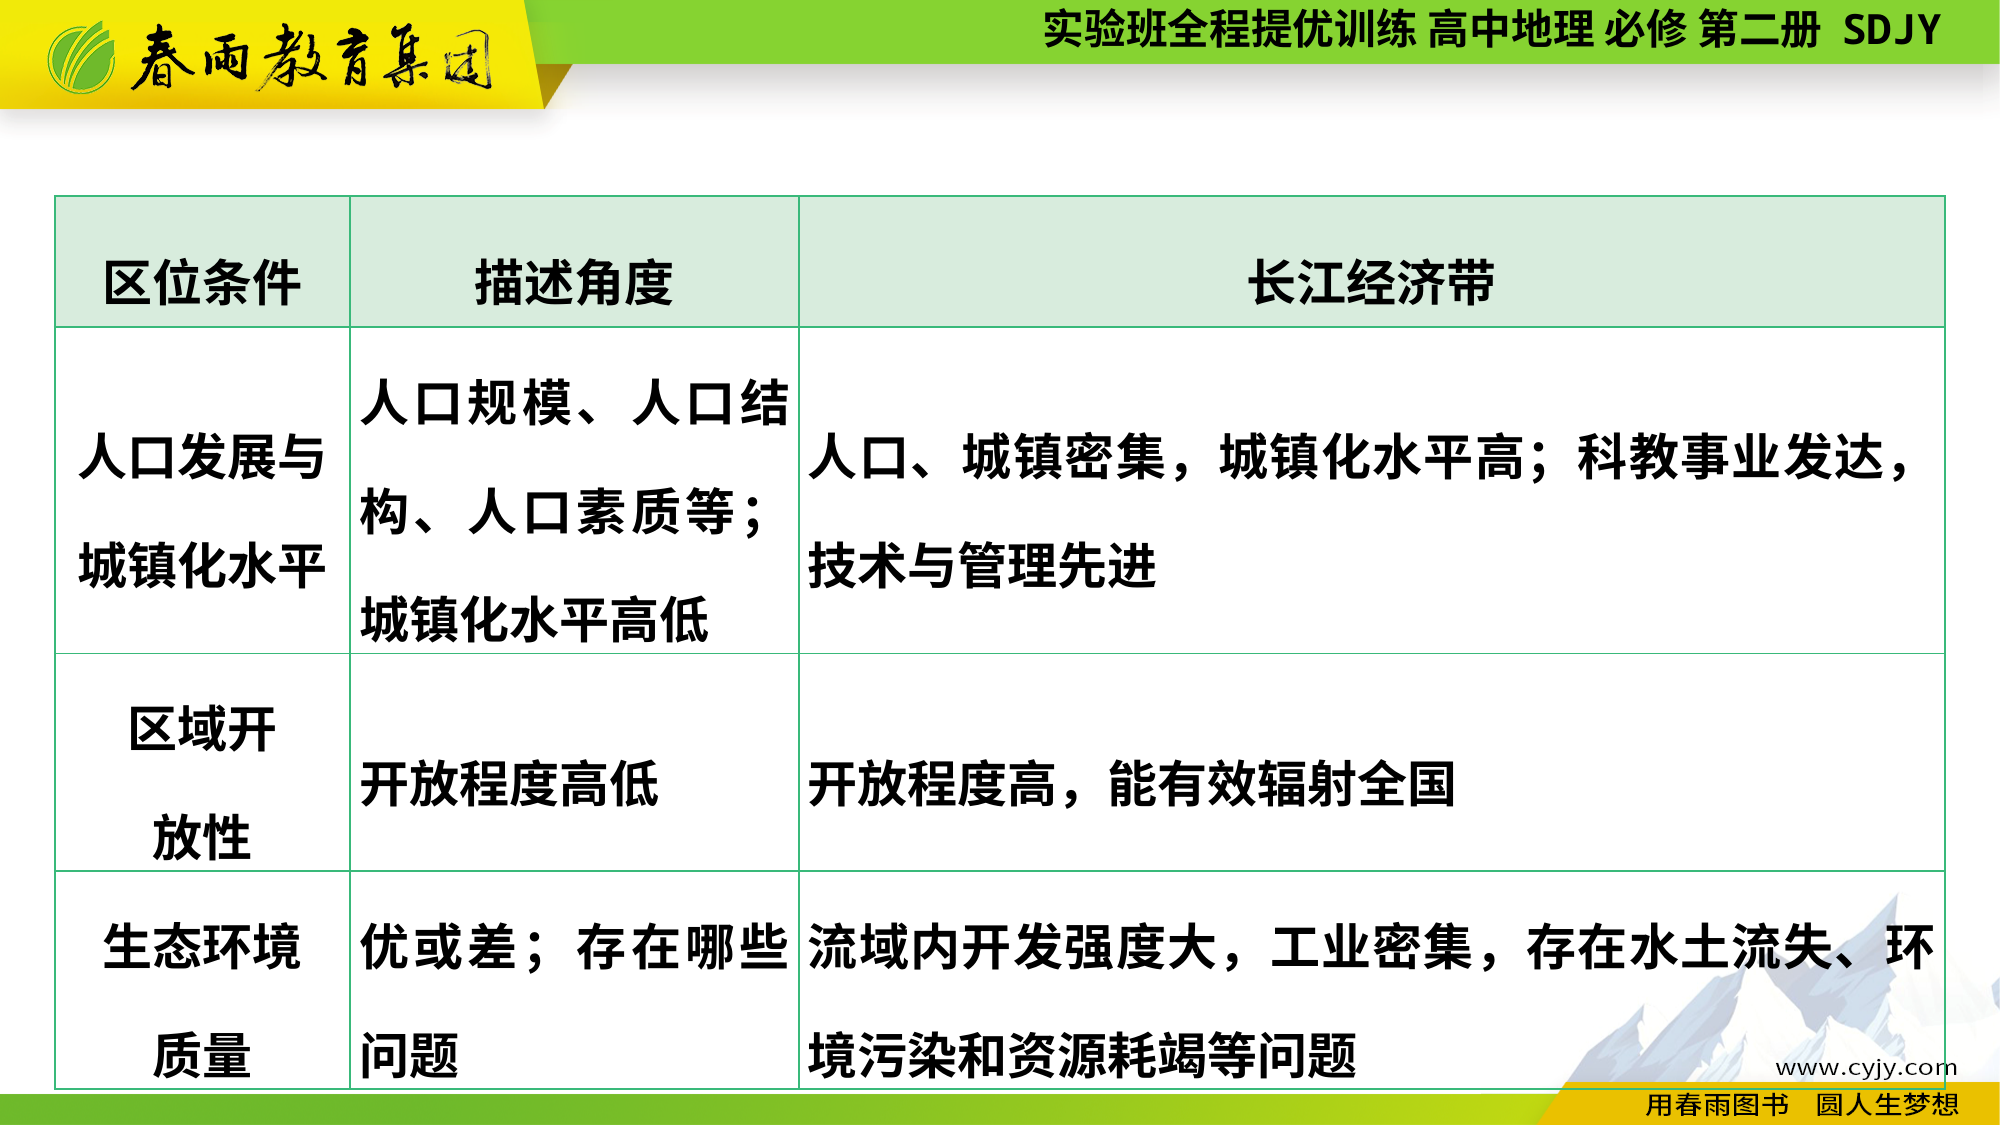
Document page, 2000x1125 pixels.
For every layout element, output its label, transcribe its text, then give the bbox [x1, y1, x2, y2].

picture [0, 0, 2000, 1125]
table_cell 人口、城镇密集，城镇化水平高；科教事业发达，技术与管理先进 [800, 328, 1944, 653]
table_header 长江经济带 [800, 197, 1944, 326]
table_header 区位条件 [56, 197, 349, 326]
table_cell 优或差；存在哪些问题 [351, 872, 798, 1088]
table_cell 区域开 放性 [56, 654, 349, 870]
table_cell 开放程度高，能有效辐射全国 [800, 654, 1944, 870]
table_header 描述角度 [351, 197, 798, 326]
table_cell 流域内开发强度大，工业密集，存在水土流失、环境污染和资源耗竭等问题 [800, 872, 1944, 1088]
table_cell 生态环境 质量 [56, 872, 349, 1088]
table_cell 人口规模、人口结构、人口素质等；城镇化水平高低 [351, 328, 798, 653]
table_cell 开放程度高低 [351, 654, 798, 870]
table_cell 人口发展与城镇化水平 [56, 328, 349, 653]
